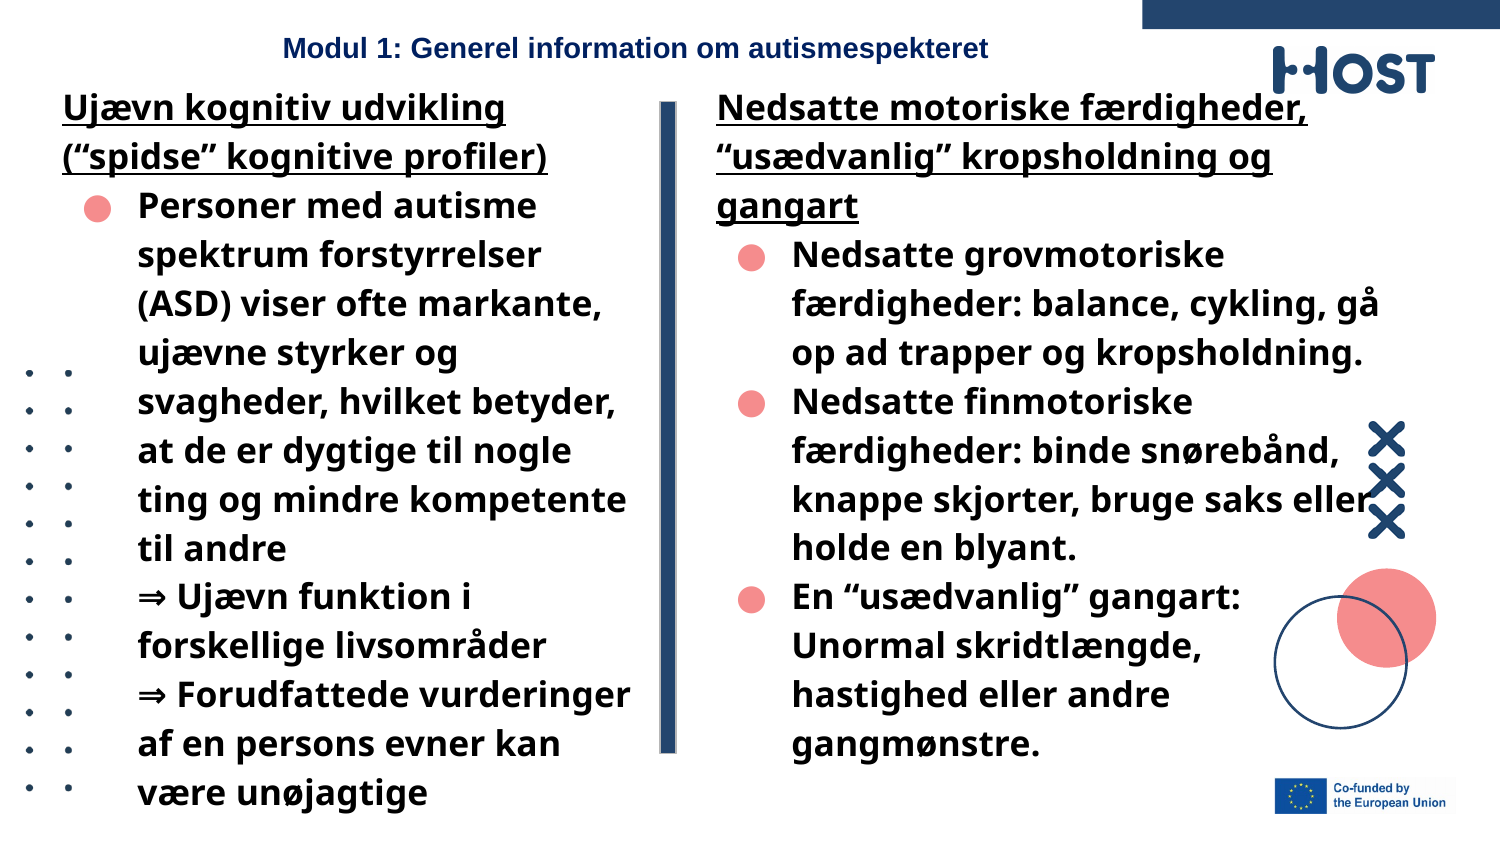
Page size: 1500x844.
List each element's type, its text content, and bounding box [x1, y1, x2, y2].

picture [1401, 421, 1405, 539]
text_box Ujævn kognitiv udvikling (“spidse” kognitive profiler) Personer med autisme spektrum forstyrrelser (ASD) viser ofte markante, ujævne styrker og svagheder, hvilket betyder, at de er dygtige til nogle ting og mindre kompetente til andre ⇒ Ujævn funktion i forskellige livsområder ⇒ Forudfattede vurderinger af en persons evner kan være unøjagtige [47, 64, 660, 814]
text_box Nedsatte motoriske færdigheder, “usædvanlig” kropsholdning og gangart Nedsatte grovmotoriske færdigheder: balance, cykling, gå op ad trapper og kropsholdning. Nedsatte finmotoriske færdigheder: binde snørebånd, knappe skjorter, bruge saks eller holde en blyant. En “usædvanlig” gangart: Unormal skridtlængde, hastighed eller andre gangmønstre. [701, 64, 1401, 827]
picture [1273, 46, 1435, 94]
picture [1274, 777, 1456, 814]
text_box [660, 101, 677, 754]
picture [0, 370, 47, 806]
text_box Modul 1: Generel information om autismespekteret [267, 10, 1136, 68]
